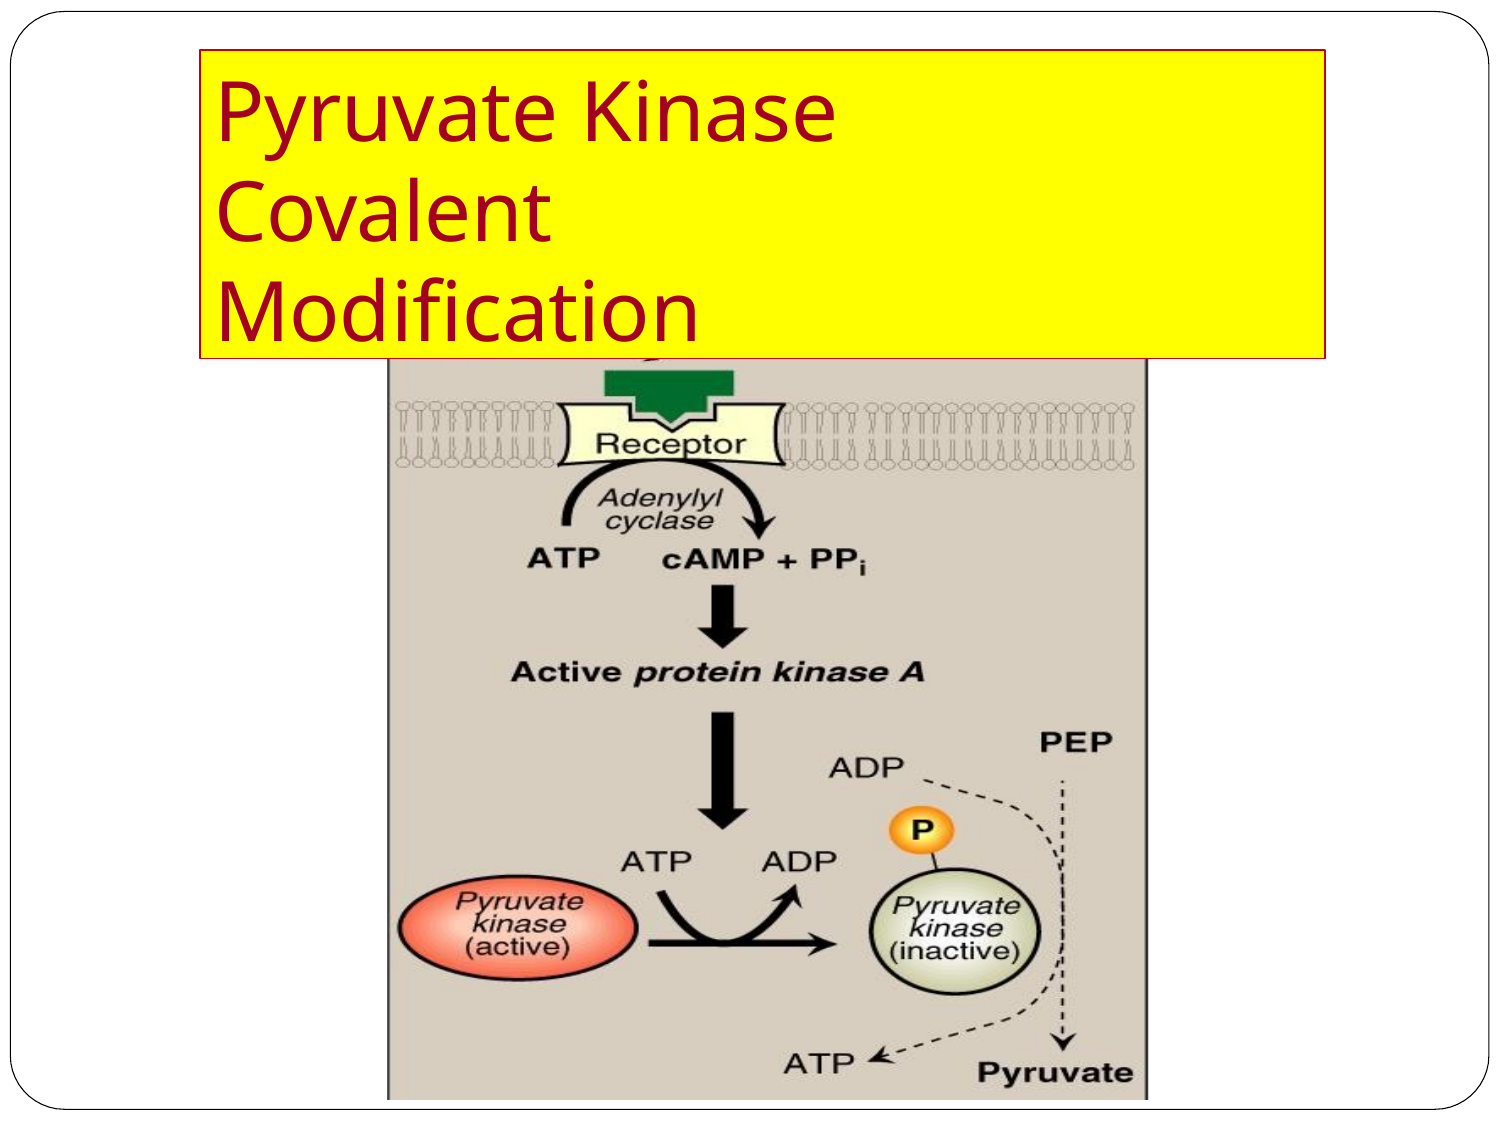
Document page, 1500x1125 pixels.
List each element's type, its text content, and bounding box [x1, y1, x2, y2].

title Pyruvate Kinase Covalent Modification [200, 50, 1325, 359]
text_box [387, 359, 1150, 1100]
